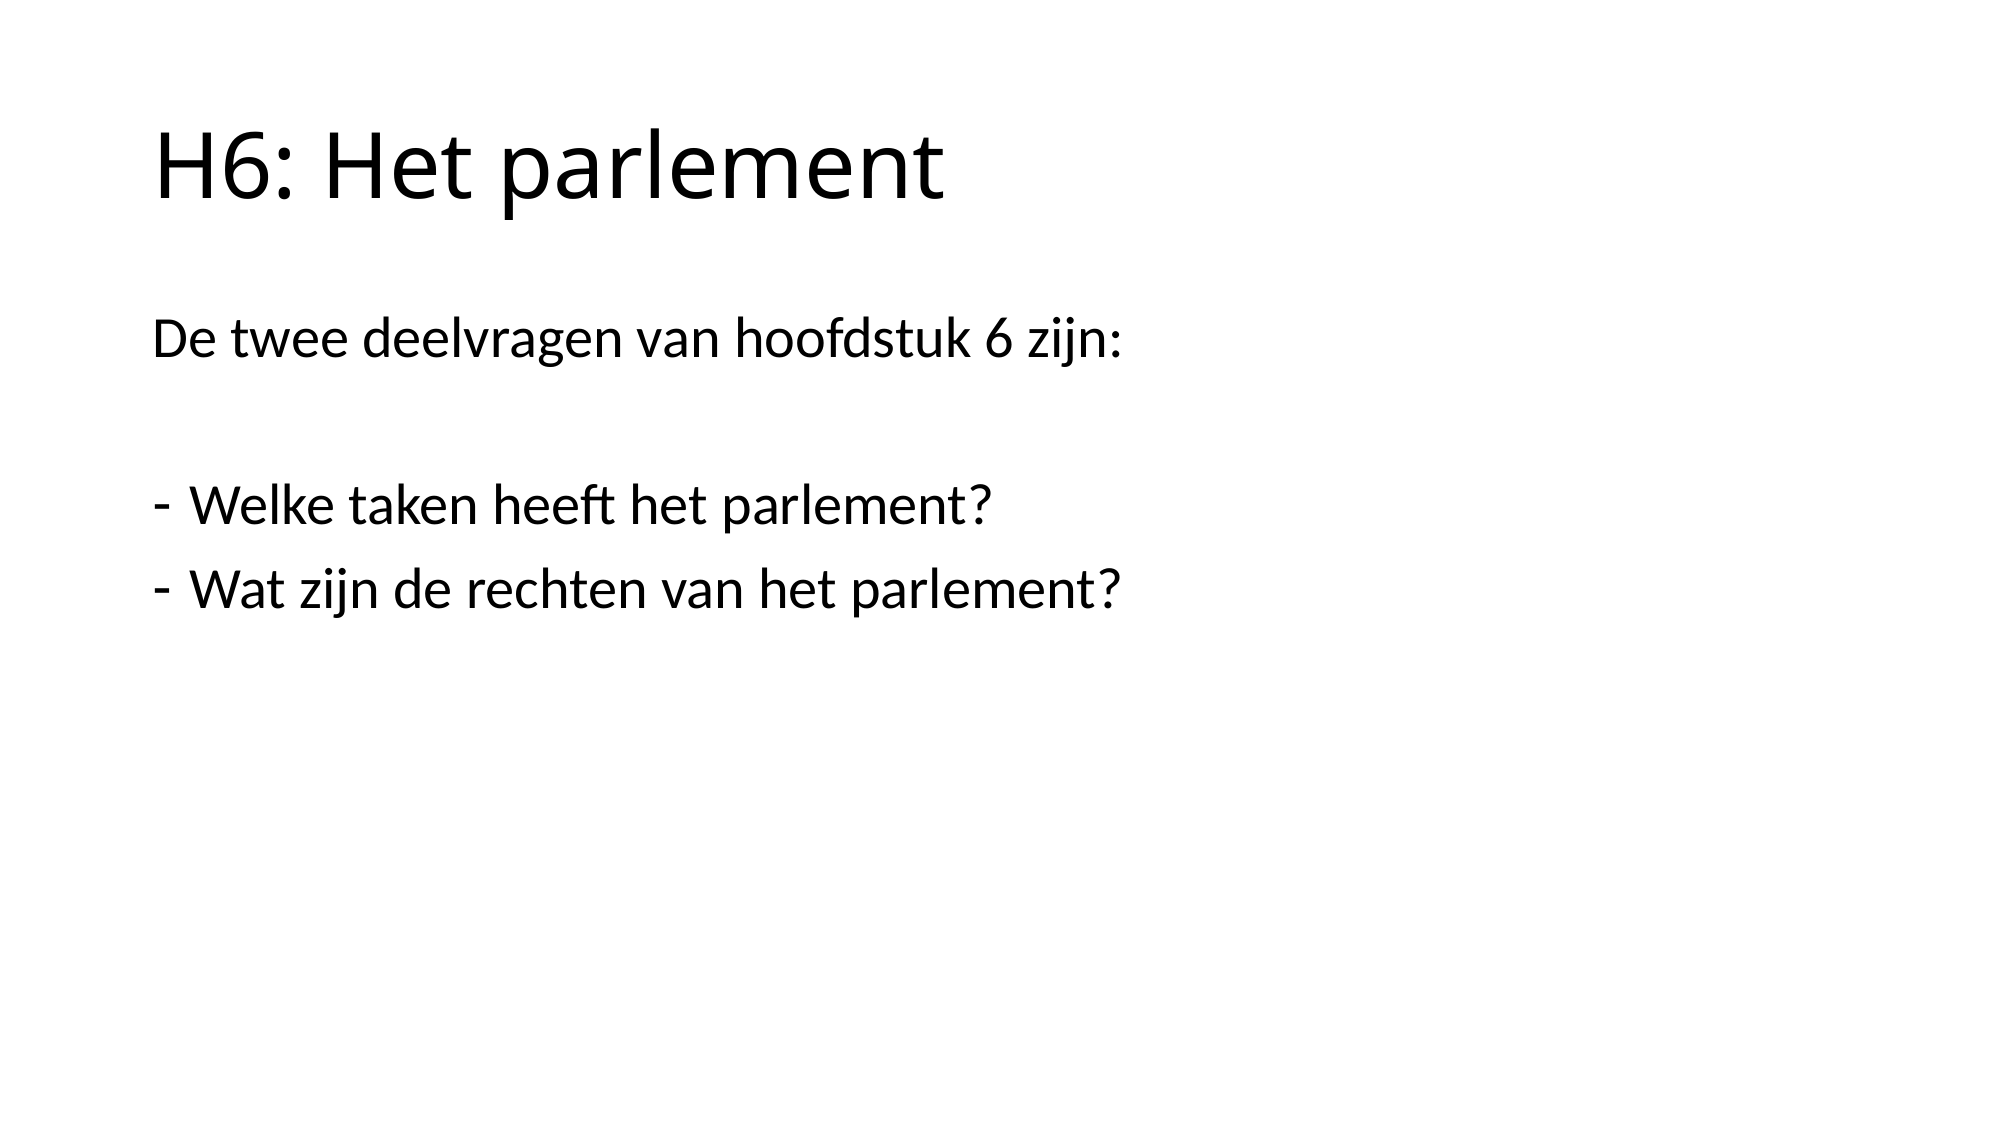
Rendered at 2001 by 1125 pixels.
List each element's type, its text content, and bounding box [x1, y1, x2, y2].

title H6: Het parlement [137, 59, 1863, 278]
list De twee deelvragen van hoofdstuk 6 zijn: Welke taken heeft het parlement? Wat zijn de rechten van het parlement? [137, 299, 1863, 1014]
